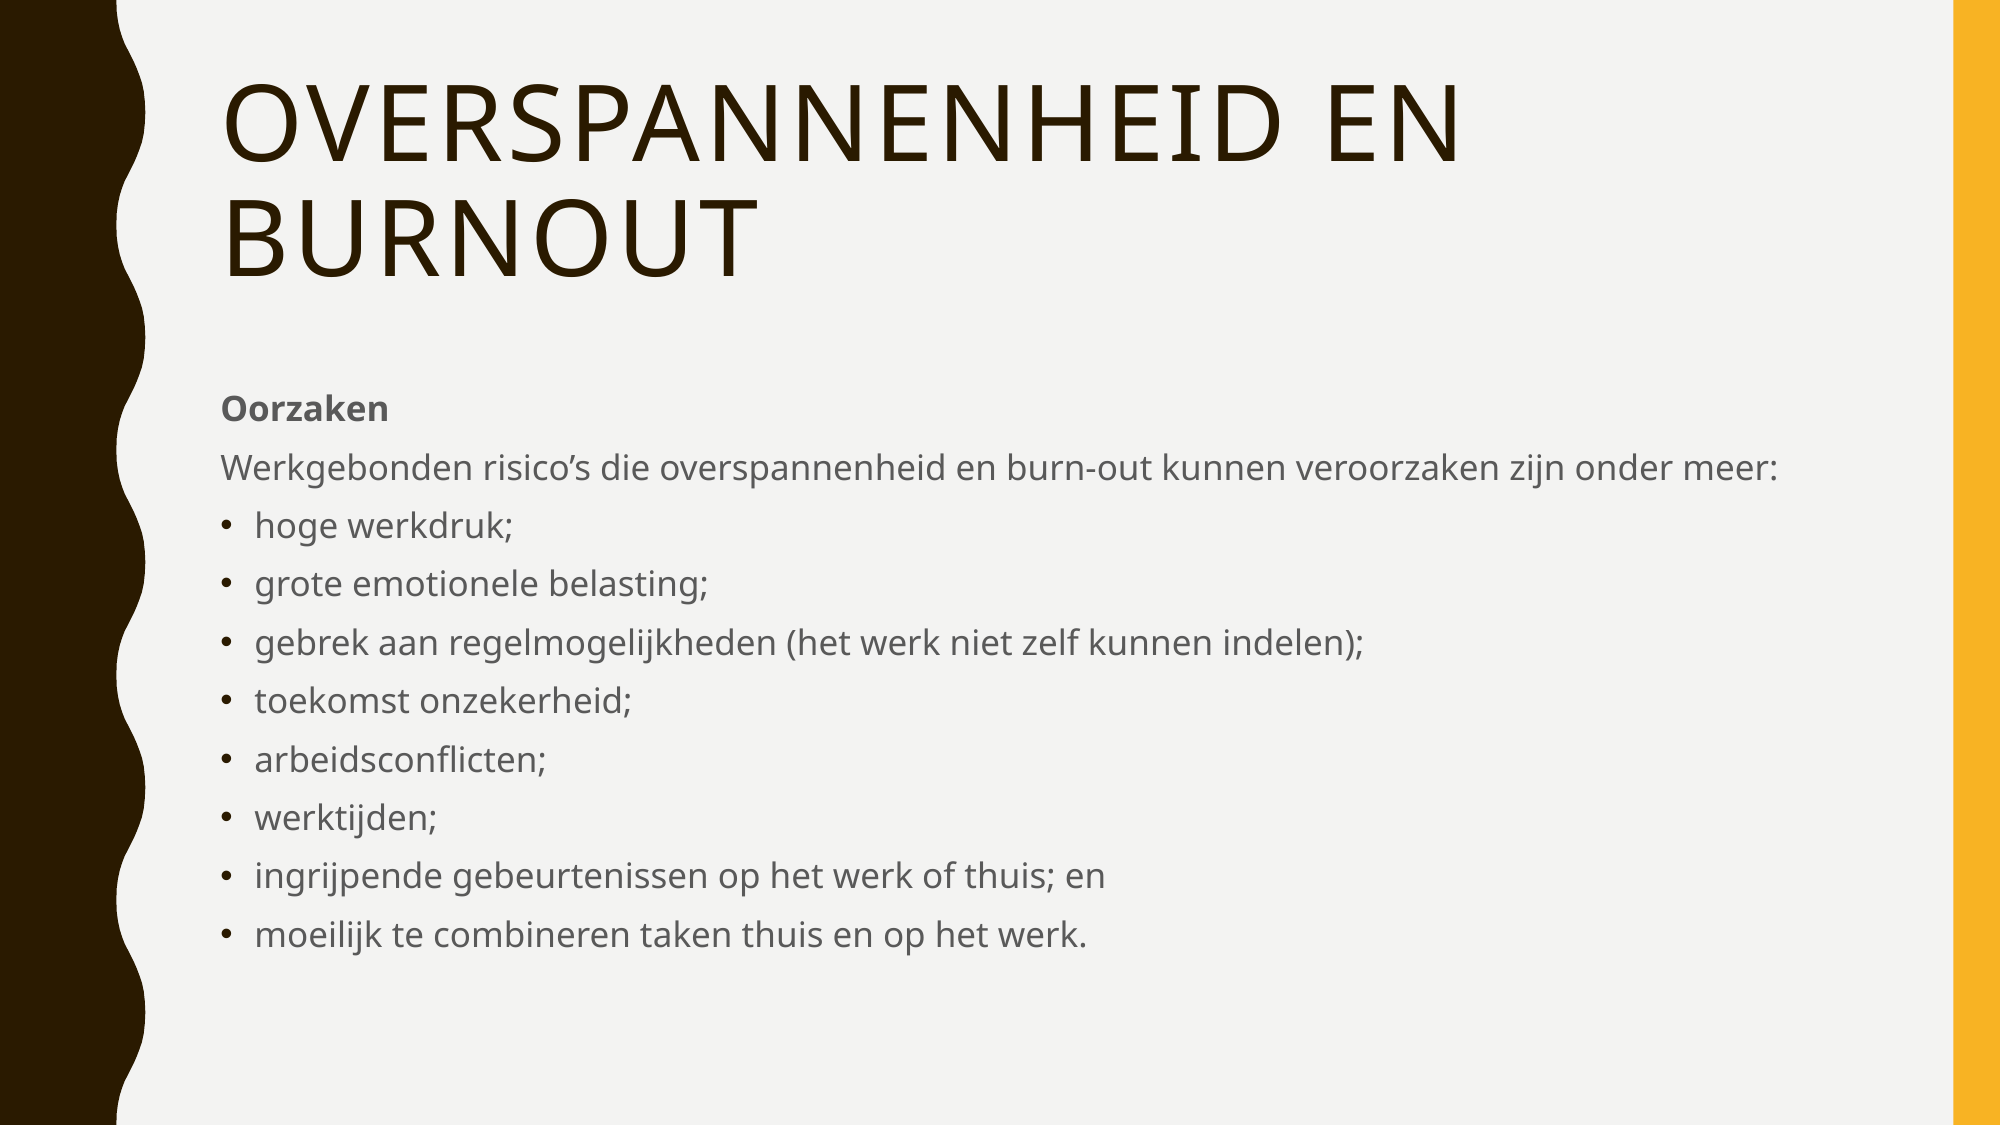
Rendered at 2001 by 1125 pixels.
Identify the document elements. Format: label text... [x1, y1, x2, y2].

list Oorzaken Werkgebonden risico’s die overspannenheid en burn-out kunnen veroorzaken zijn onder meer: hoge werkdruk; grote emotionele belasting; gebrek aan regelmogelijkheden (het werk niet zelf kunnen indelen); toekomst onzekerheid; arbeidsconflicten; werktijden; ingrijpende gebeurtenissen op het werk of thuis; en moeilijk te combineren taken thuis en op het werk. [205, 375, 1875, 965]
title Overspannenheid en burnout [205, 62, 1875, 308]
